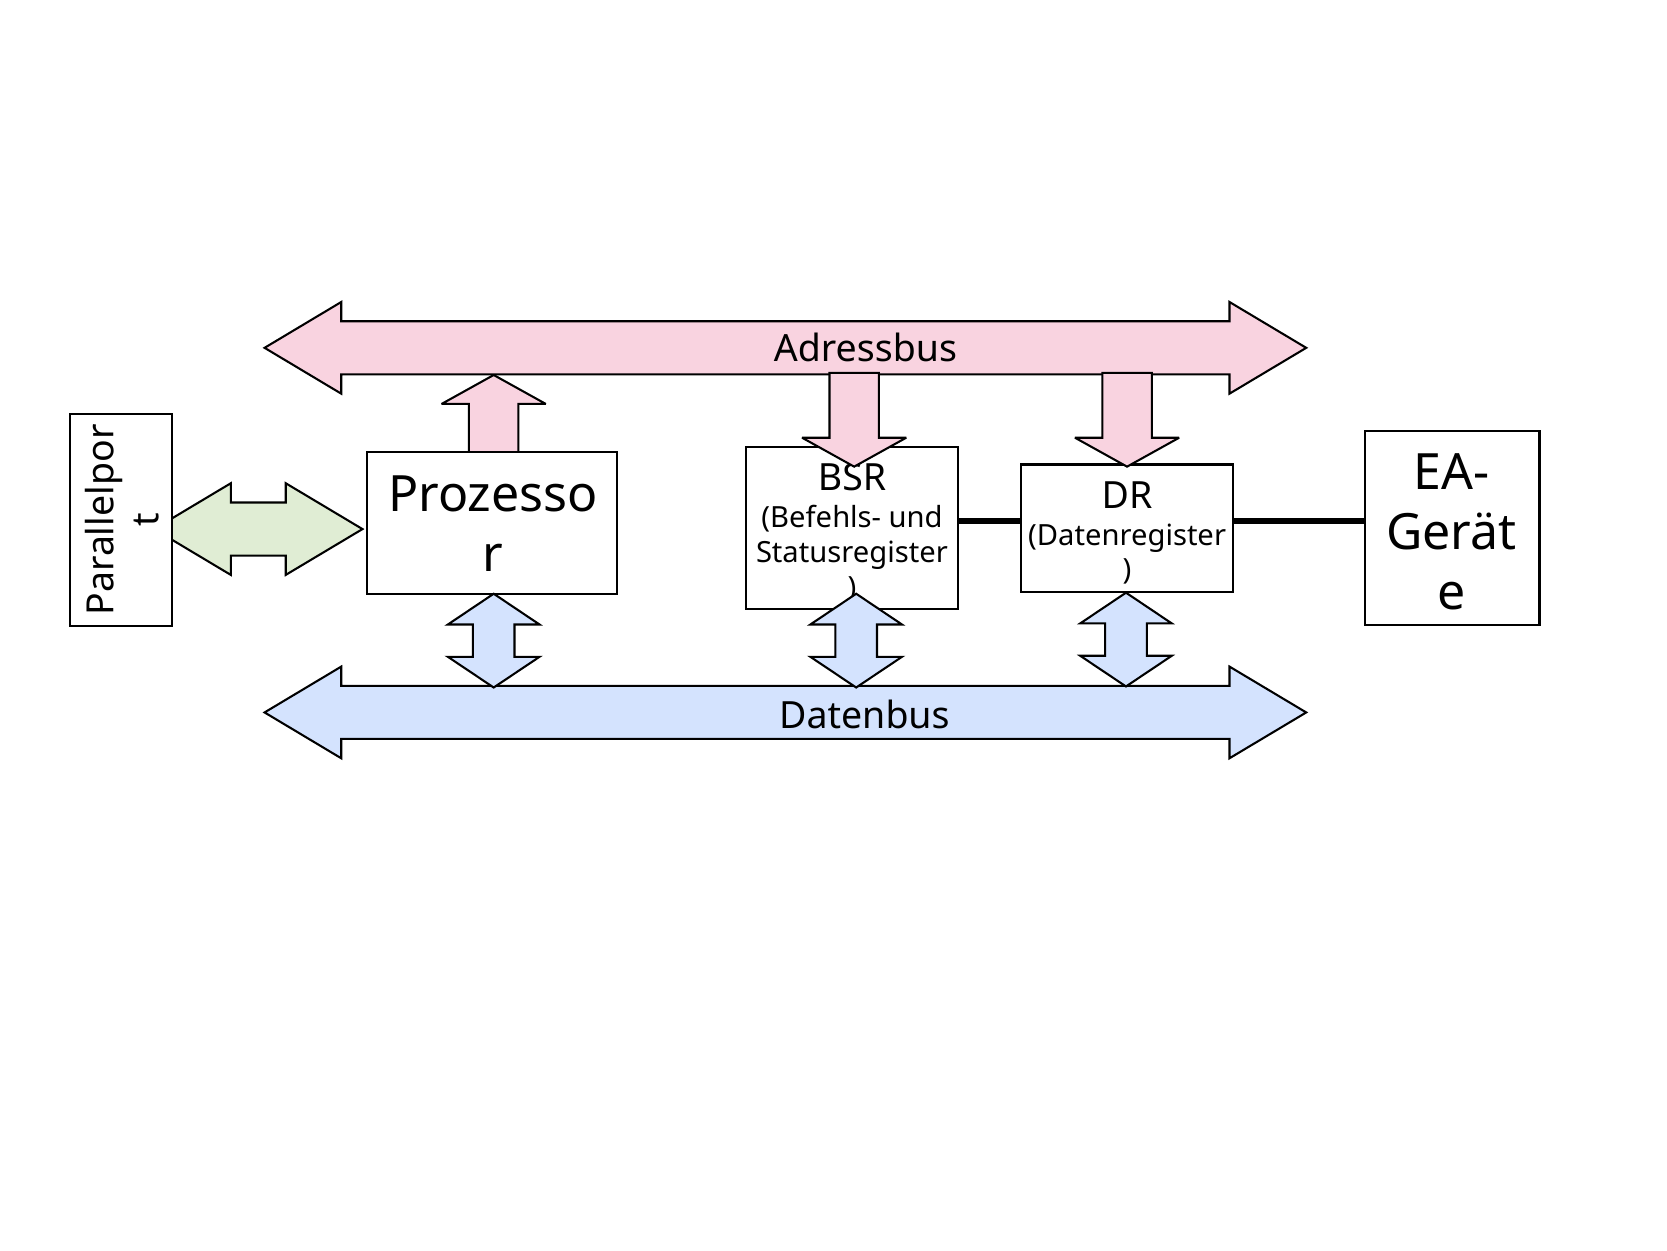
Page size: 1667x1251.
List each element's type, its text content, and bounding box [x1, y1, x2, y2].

text_box [173, 483, 363, 575]
text_box [366, 452, 617, 594]
text_box [1074, 372, 1180, 467]
text_box Parallelport [69, 413, 173, 627]
text_box [264, 666, 645, 759]
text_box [1364, 431, 1540, 626]
text_box [802, 372, 907, 467]
text_box BSR (Befehls- und Statusregister) [745, 446, 959, 610]
text_box [810, 593, 903, 688]
text_box DR (Datenregister) [1020, 464, 1234, 592]
text_box [447, 593, 540, 688]
text_box Datenbus [645, 684, 1084, 743]
text_box [1084, 666, 1307, 759]
text_box [1080, 592, 1172, 687]
text_box [264, 302, 646, 394]
text_box [441, 375, 546, 452]
text_box Prozessor [375, 473, 611, 570]
text_box Adressbus [646, 318, 1085, 376]
text_box [1085, 302, 1307, 394]
